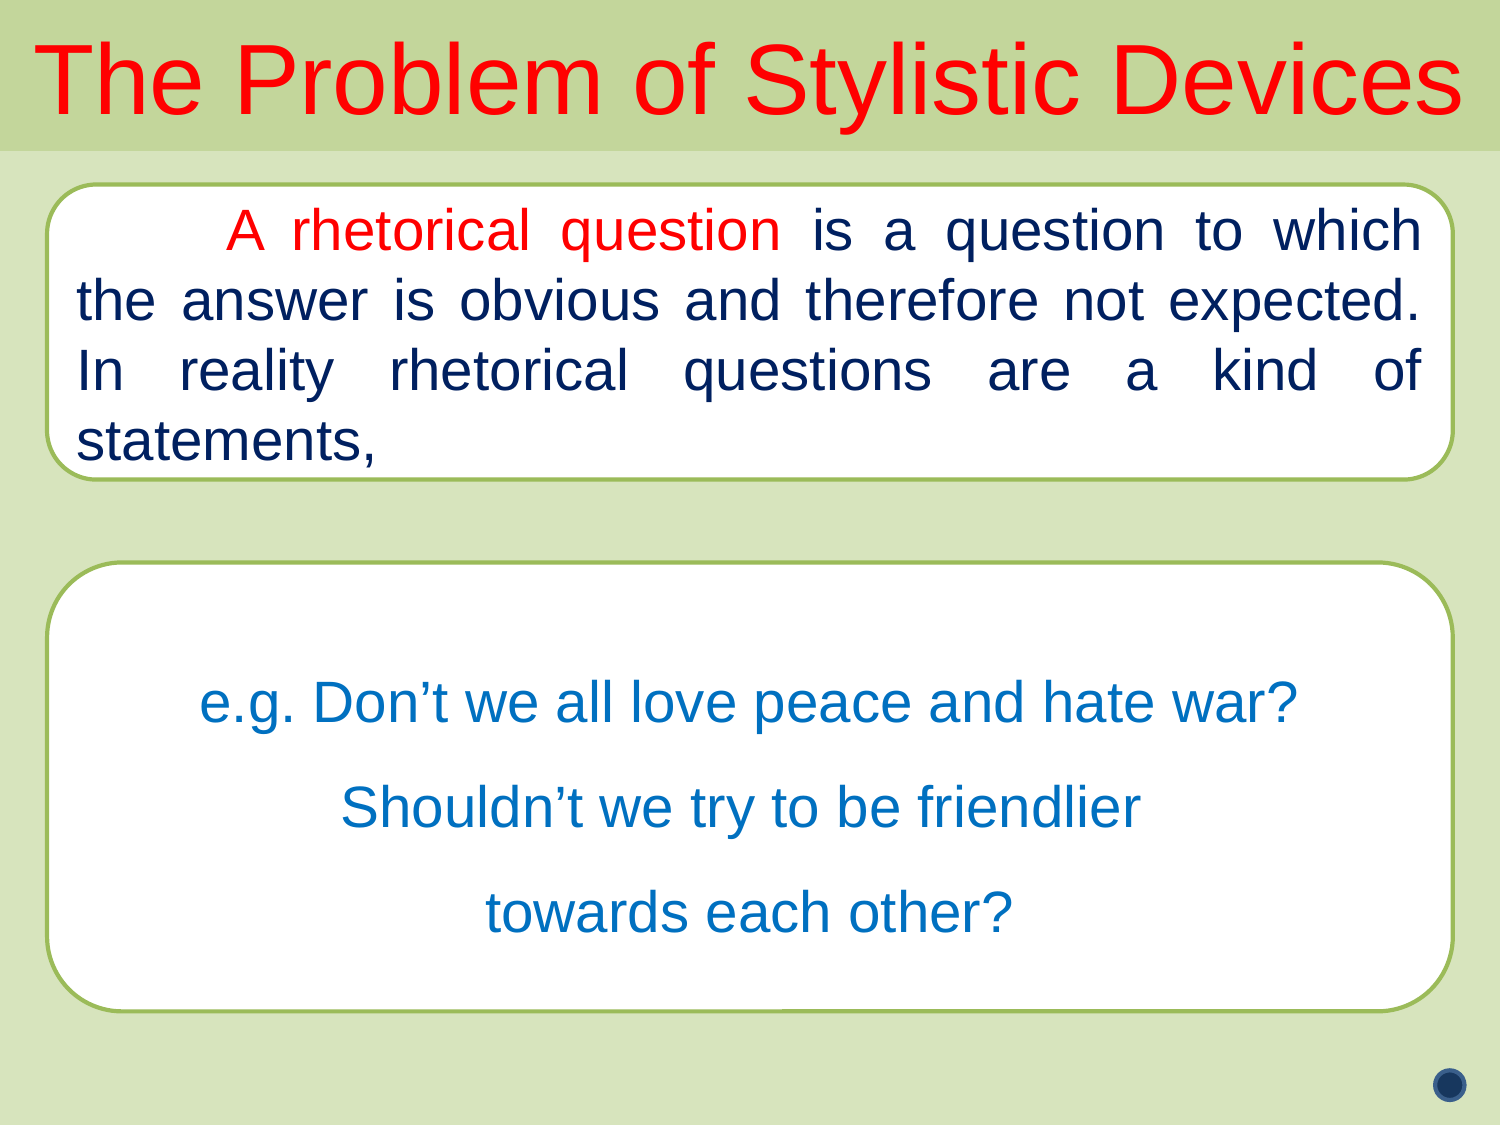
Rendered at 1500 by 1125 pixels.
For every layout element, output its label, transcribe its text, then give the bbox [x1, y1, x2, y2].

text_box A rhetorical question is a question to which the answer is obvious and therefore not expected. In reality rhetorical questions are a kind of statements, [44, 182, 1455, 482]
text_box The Problem of Stylistic Devices [0, 0, 1500, 151]
text_box e.g. Don’t we all love peace and hate war? Shouldn’t we try to be friendlier towards each other? [44, 560, 1455, 1014]
text_box [1433, 1068, 1467, 1103]
